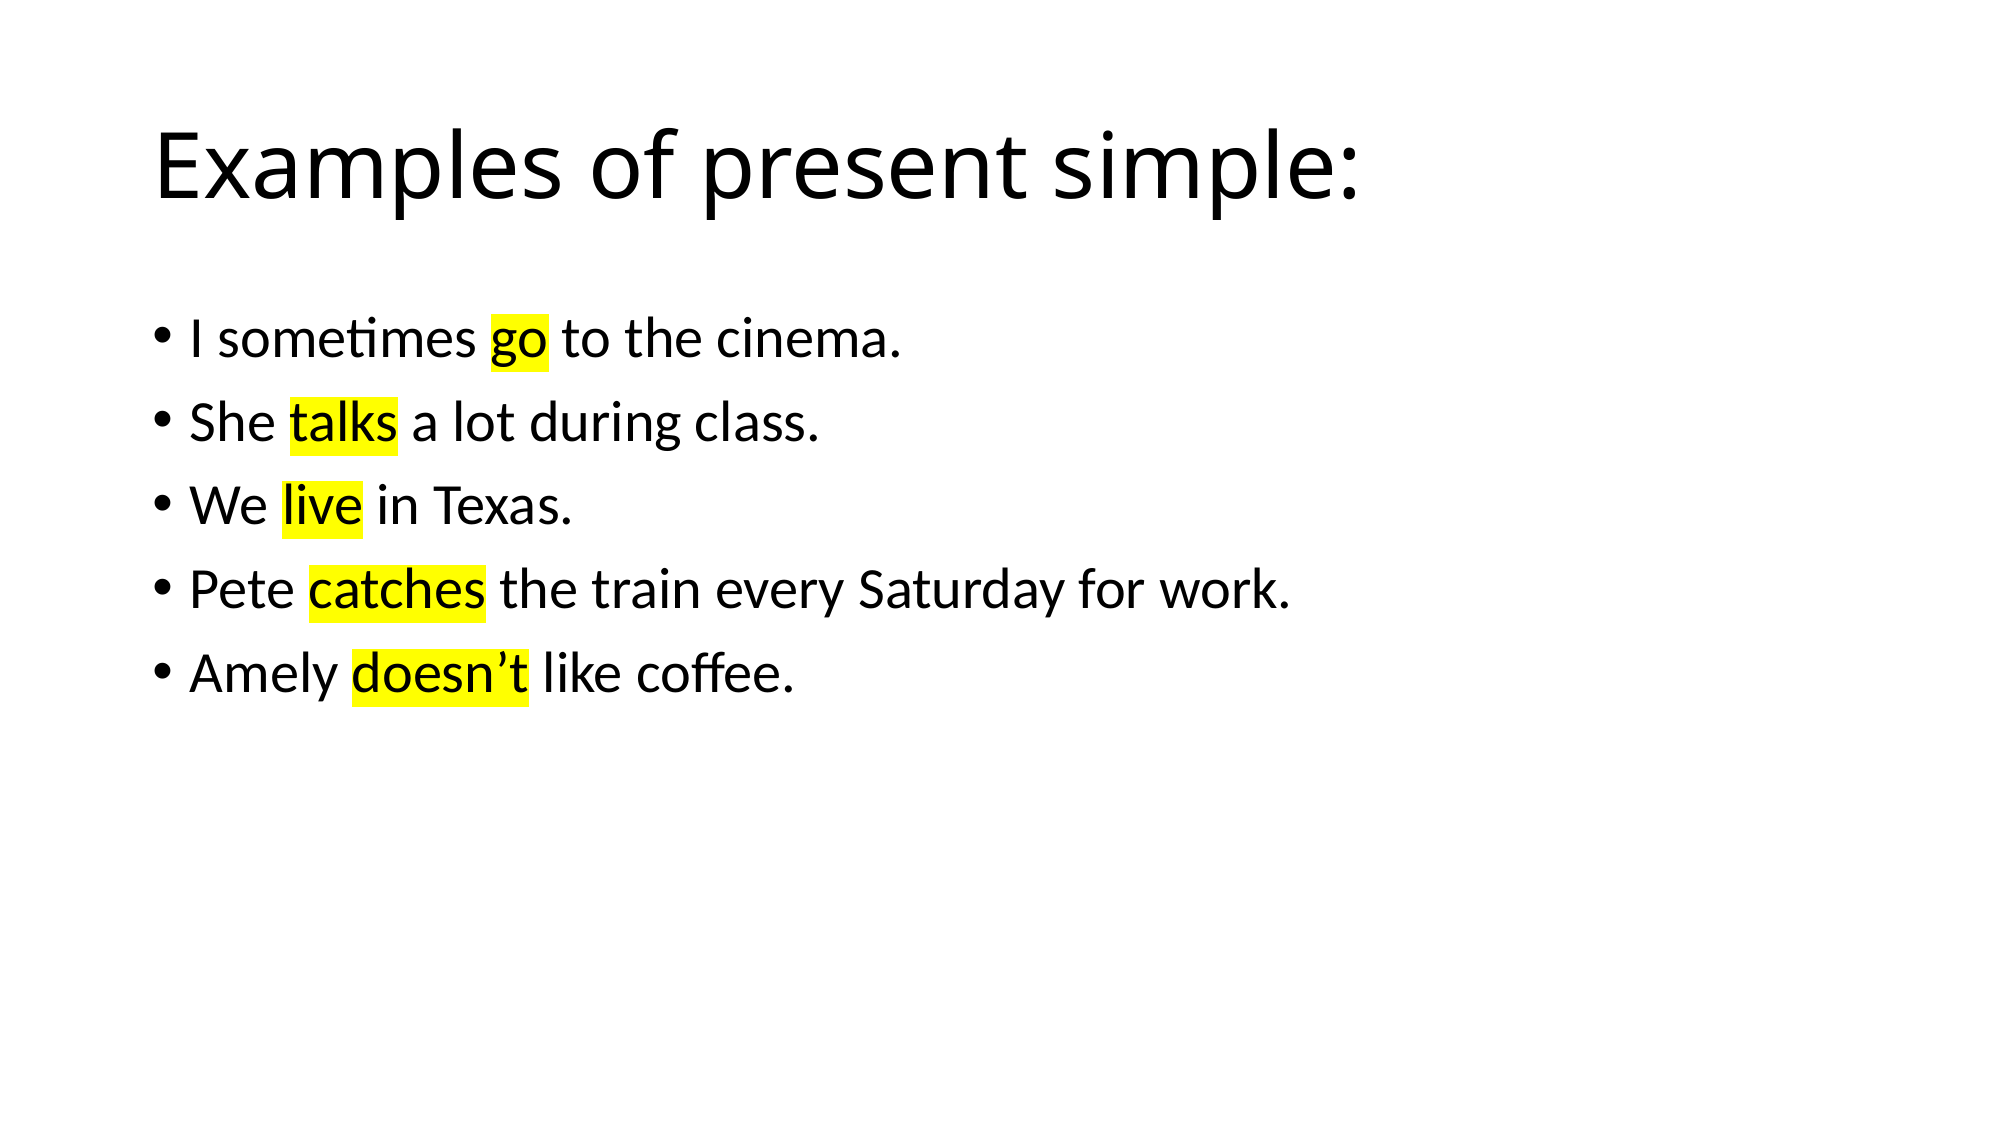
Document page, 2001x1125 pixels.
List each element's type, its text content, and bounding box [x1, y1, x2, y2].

list I sometimes go to the cinema. She talks a lot during class. We live in Texas. Pete catches the train every Saturday for work. Amely doesn’t like coffee. [137, 299, 1863, 1014]
title Examples of present simple: [137, 59, 1863, 278]
